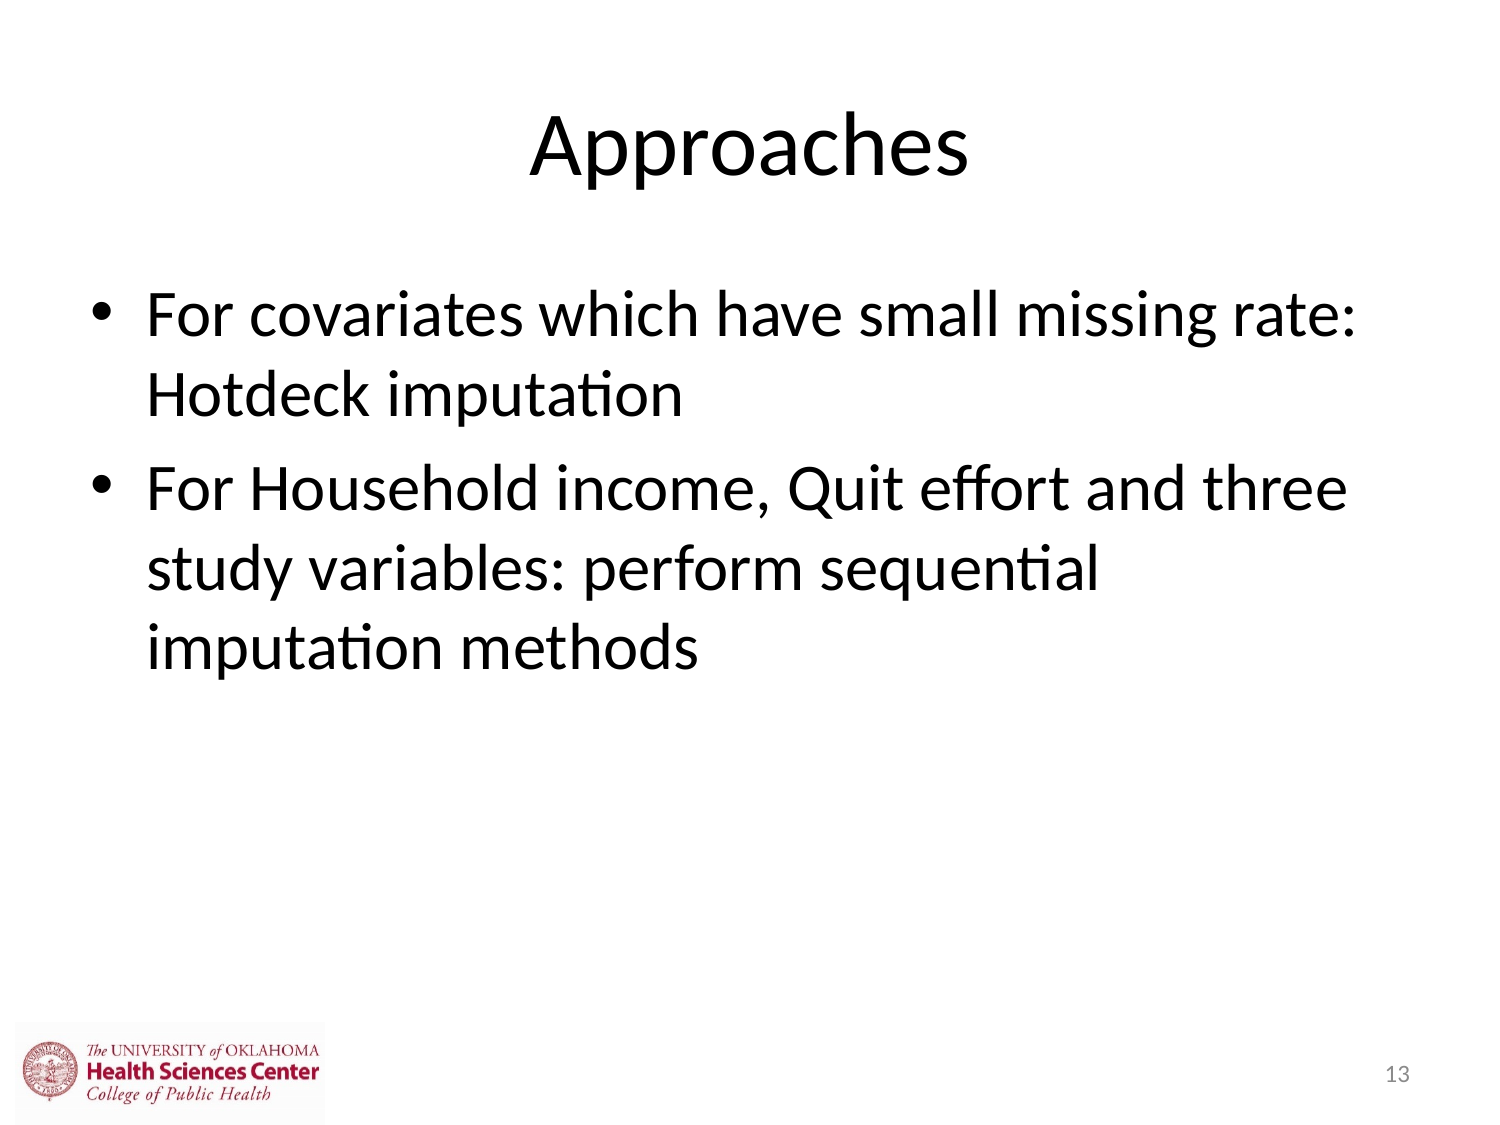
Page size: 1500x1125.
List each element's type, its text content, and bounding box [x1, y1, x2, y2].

list For covariates which have small missing rate: Hotdeck imputation For Household income, Quit effort and three study variables: perform sequential imputation methods [75, 262, 1425, 1005]
slide_number 13 [1074, 1042, 1425, 1103]
title Approaches [75, 45, 1425, 233]
picture [15, 1022, 325, 1125]
